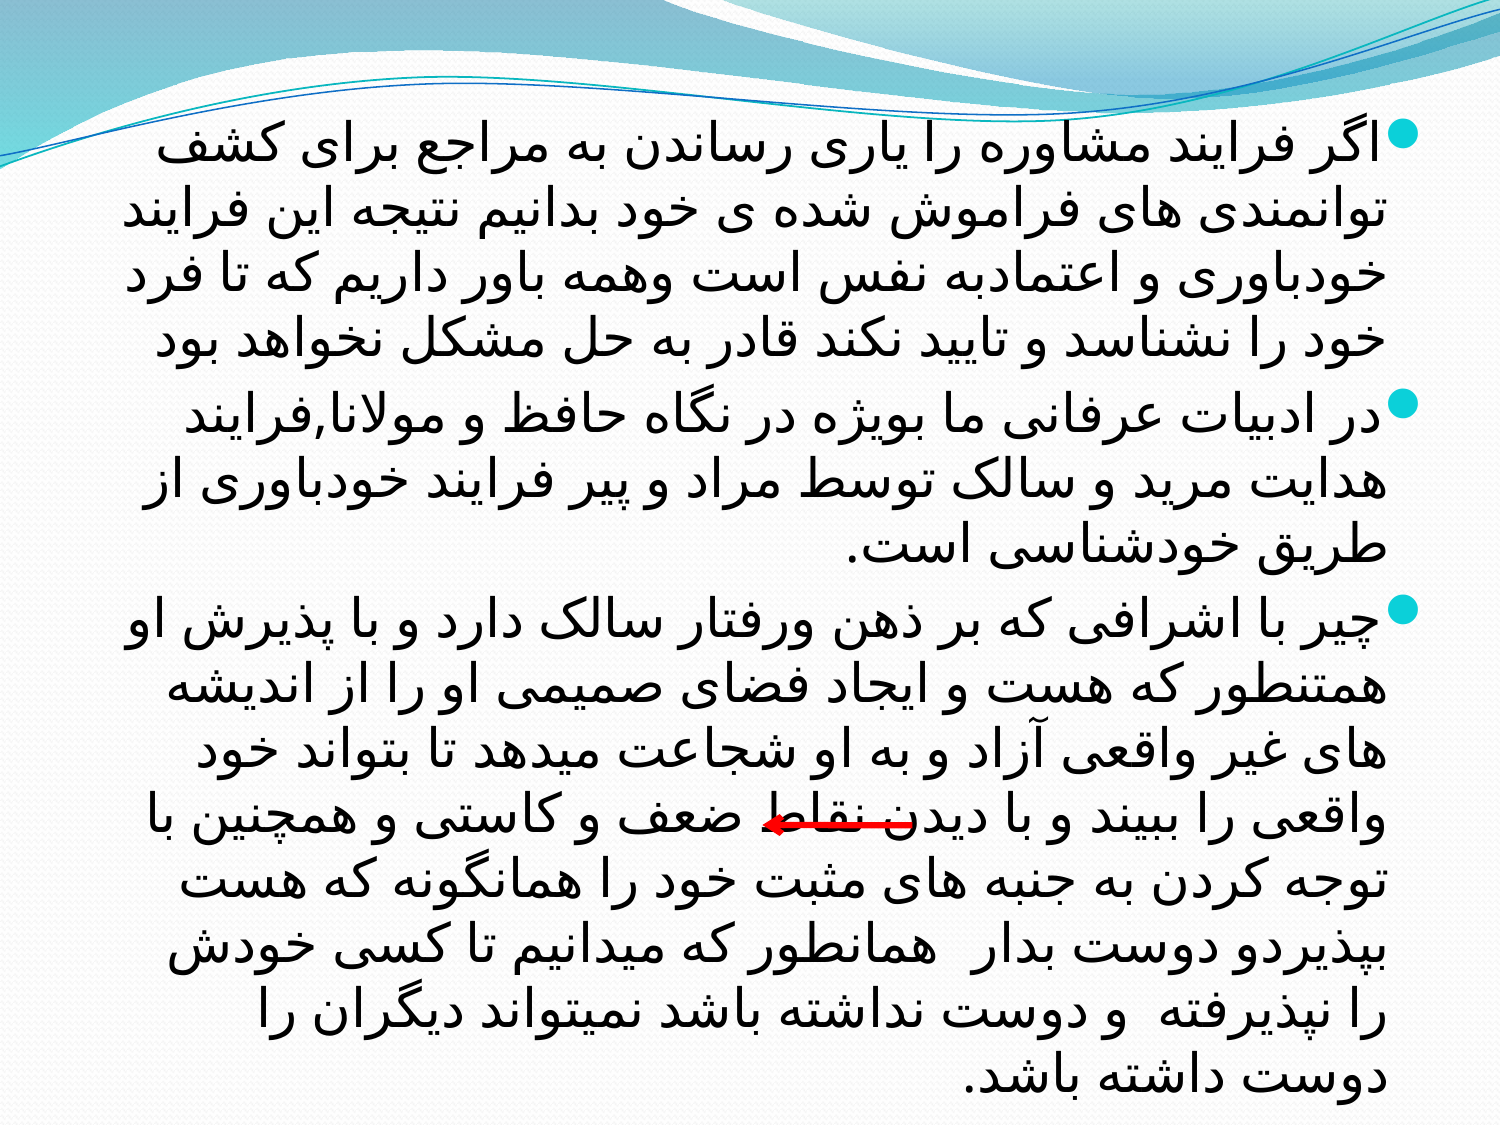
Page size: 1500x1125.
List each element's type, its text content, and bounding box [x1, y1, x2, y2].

list اگر فرایند مشاوره را یاری رساندن به مراجع برای کشف توانمندی های فراموش شده ی خود بدانیم نتیجه این فرایند خودباوری و اعتمادبه نفس است وهمه باور داریم که تا فرد خود را نشناسد و تایید نکند قادر به حل مشکل نخواهد بود در ادبیات عرفانی ما بویژه در نگاه حافظ و مولانا,فرایند هدایت مرید و سالک توسط مراد و پیر فرایند خودباوری از طریق خودشناسی است. چیر با اشرافی که بر ذهن ورفتار سالک دارد و با پذیرش او همتنطور که هست و ایجاد فضای صمیمی او را از اندیشه های غیر واقعی آزاد و به او شجاعت میدهد تا بتواند خود واقعی را ببیند و با دیدن نقاط ضعف و کاستی و همچنین با توجه کردن به جنبه های مثبت خود را همانگونه که هست بپذیردو دوست بدار همانطور که میدانیم تا کسی خودش را نپذیرفته و دوست نداشته باشد نمیتواند دیگران را دوست داشته باشد. [99, 99, 1450, 1055]
